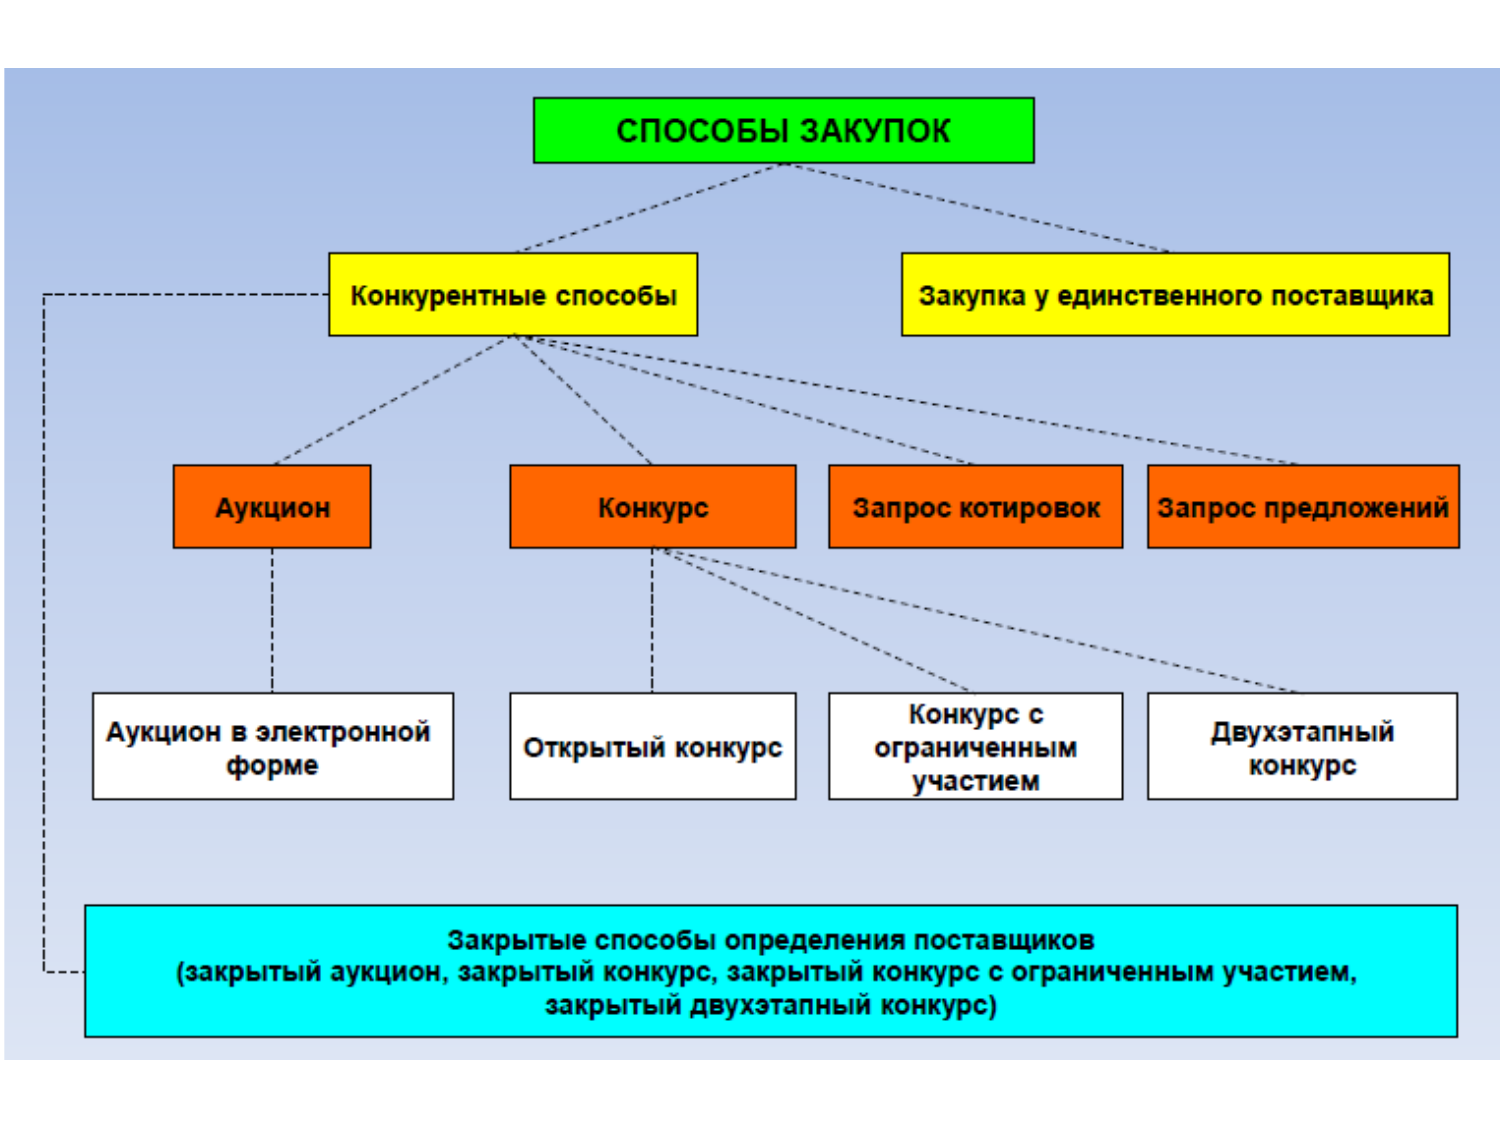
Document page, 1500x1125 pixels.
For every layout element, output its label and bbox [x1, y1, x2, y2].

picture [4, 68, 1500, 1060]
